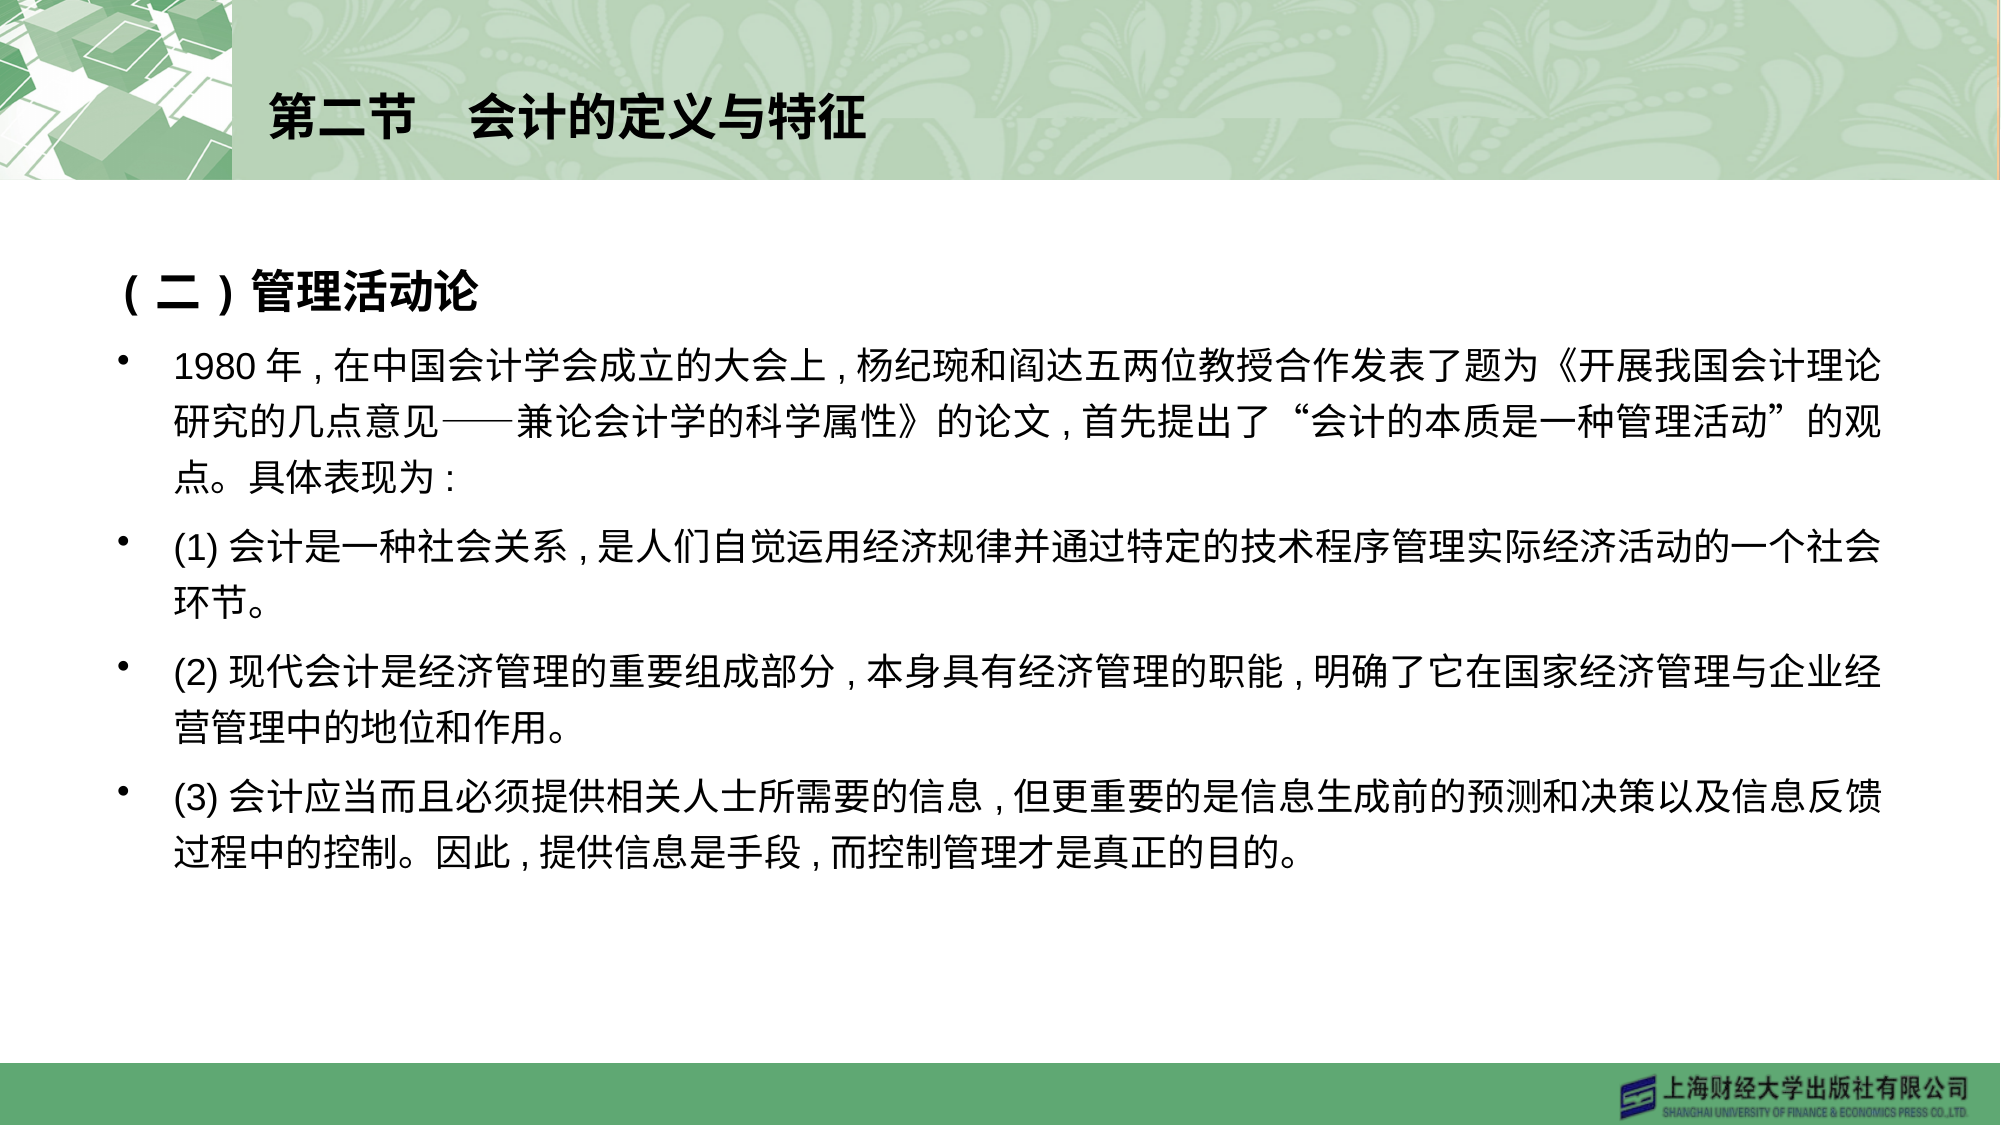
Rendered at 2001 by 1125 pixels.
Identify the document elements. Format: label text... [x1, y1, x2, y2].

title 第二节 会计的定义与特征 [252, 64, 1609, 168]
list (二)管理活动论 1980年,在中国会计学会成立的大会上,杨纪琬和阎达五两位教授合作发表了题为《开展我国会计理论研究的几点意见——兼论会计学的科学属性》的论文,首先提出了“会计的本质是一种管理活动”的观点。具体表现为: (1)会计是一种社会关系,是人们自觉运用经济规律并通过特定的技术程序管理实际经济活动的一个社会环节。 (2)现代会计是经济管理的重要组成部分,本身具有经济管理的职能,明确了它在国家经济管理与企业经营管理中的地位和作用。 (3)会计应当而且必须提供相关人士所需要的信息,但更重要的是信息生成前的预测和决策以及信息反馈过程中的控制。因此,提供信息是手段,而控制管理才是真正的目的。 [102, 241, 1898, 1065]
picture [0, 0, 2001, 1125]
